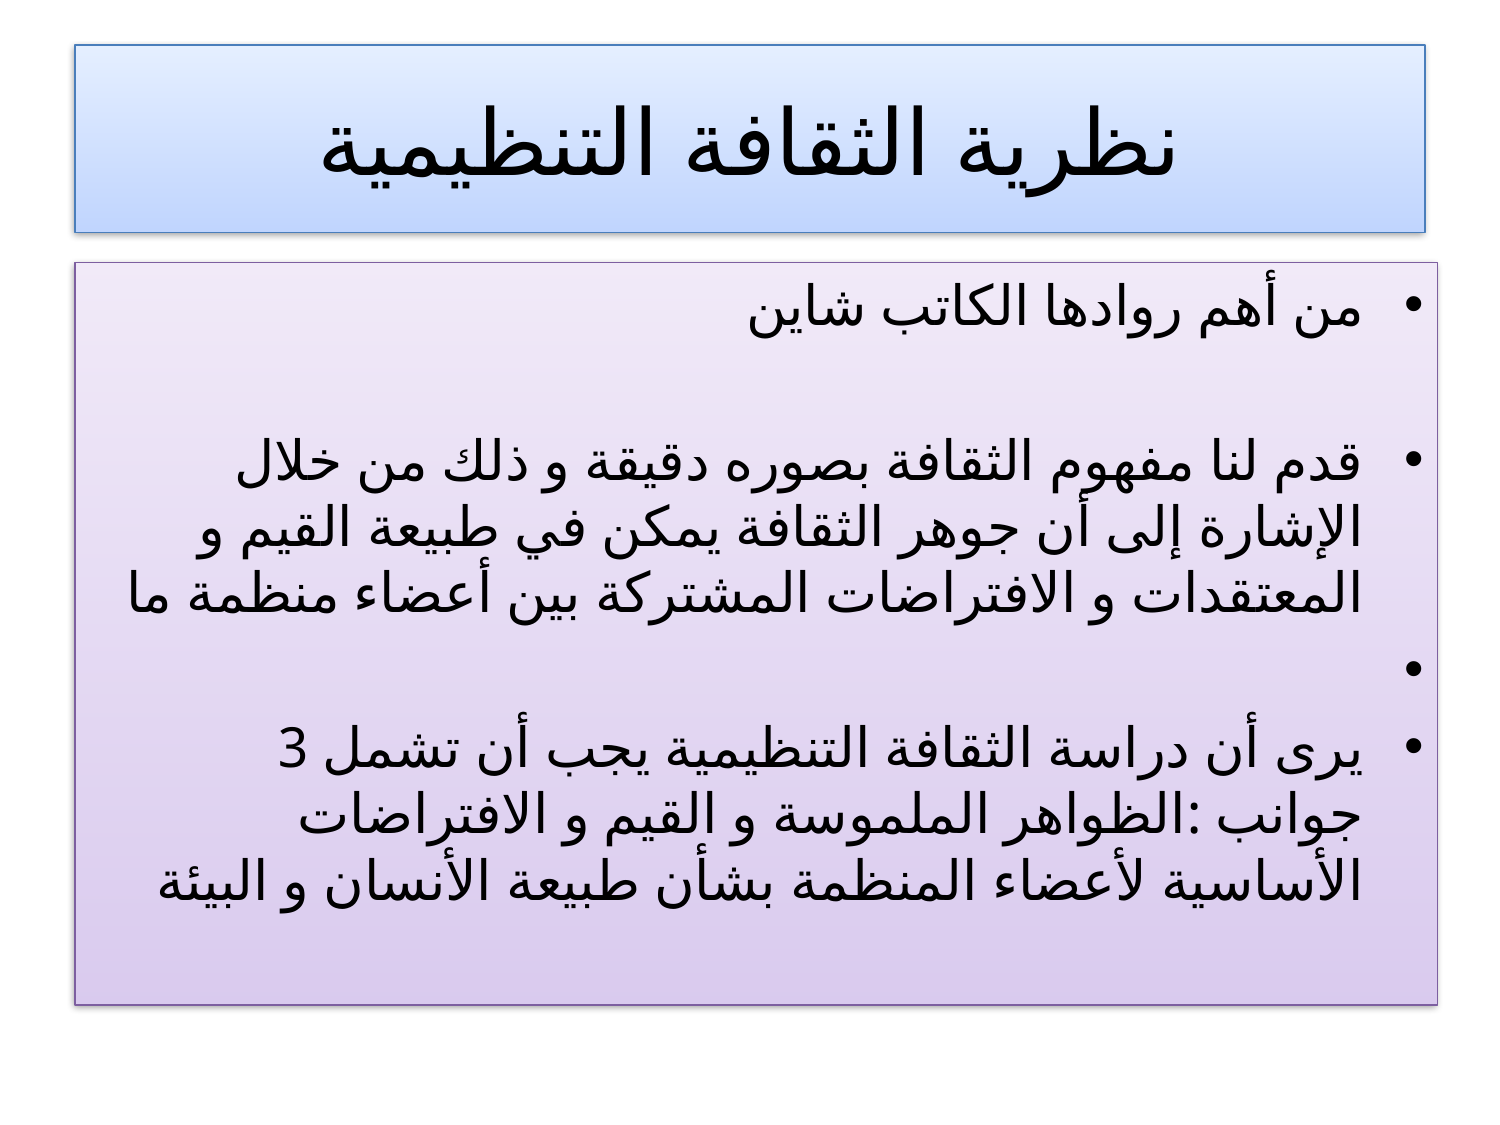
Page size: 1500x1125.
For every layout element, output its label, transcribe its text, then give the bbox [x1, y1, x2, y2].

title نظرية الثقافة التنظيمية [74, 44, 1426, 233]
list من أهم روادها الكاتب شاين قدم لنا مفهوم الثقافة بصوره دقيقة و ذلك من خلال الإشارة إلى أن جوهر الثقافة يمكن في طبيعة القيم و المعتقدات و الافتراضات المشتركة بين أعضاء منظمة ما يرى أن دراسة الثقافة التنظيمية يجب أن تشمل 3 جوانب :الظواهر الملموسة و القيم و الافتراضات الأساسية لأعضاء المنظمة بشأن طبيعة الأنسان و البيئة [74, 262, 1438, 1006]
